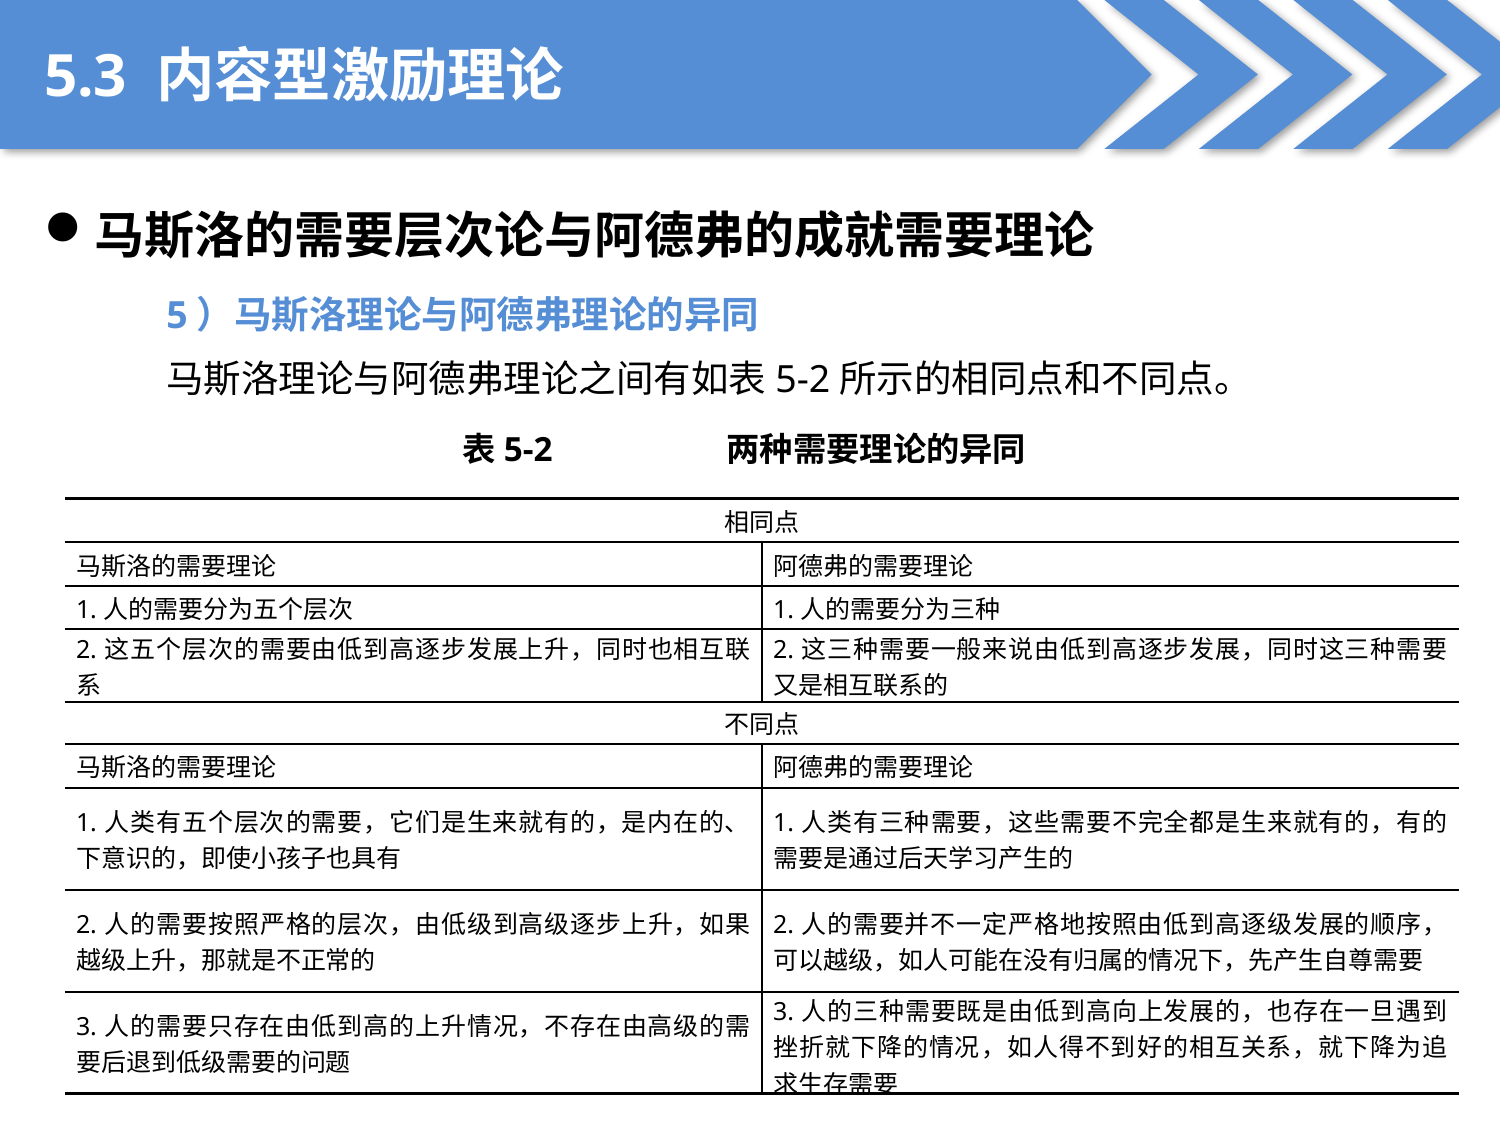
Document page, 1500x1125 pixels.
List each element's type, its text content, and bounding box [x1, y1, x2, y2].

table_cell 3.人的三种需要既是由低到高向上发展的，也存在一旦遇到挫折就下降的情况，如人得不到好的相互关系，就下降为追求生存需要 [763, 993, 1459, 1092]
table_cell 马斯洛的需要理论 [65, 745, 761, 787]
table_cell 2.人的需要并不一定严格地按照由低到高逐级发展的顺序，可以越级，如人可能在没有归属的情况下，先产生自尊需要 [763, 891, 1459, 991]
table_cell 阿德弗的需要理论 [763, 543, 1459, 585]
table_cell 1.人的需要分为三种 [763, 587, 1459, 628]
table_cell 1.人的需要分为五个层次 [65, 587, 761, 628]
table_cell 不同点 [65, 703, 1459, 743]
table_cell 2.人的需要按照严格的层次，由低级到高级逐步上升，如果越级上升，那就是不正常的 [65, 891, 761, 991]
table_cell 阿德弗的需要理论 [763, 745, 1459, 787]
table_cell 2.这三种需要一般来说由低到高逐步发展，同时这三种需要又是相互联系的 [763, 630, 1459, 701]
table_cell 1.人类有五个层次的需要，它们是生来就有的，是内在的、下意识的，即使小孩子也具有 [65, 789, 761, 889]
table_cell 3.人的需要只存在由低到高的上升情况，不存在由高级的需要后退到低级需要的问题 [65, 993, 761, 1092]
table_cell 马斯洛的需要理论 [65, 543, 761, 585]
table_cell 1.人类有三种需要，这些需要不完全都是生来就有的，有的需要是通过后天学习产生的 [763, 789, 1459, 889]
table_header 相同点 [65, 500, 1459, 541]
text_box 表5-2 两种需要理论的异同 [447, 420, 1042, 476]
text_box 5.3 内容型激励理论 [29, 30, 580, 116]
text_box 马斯洛的需要层次论与阿德弗的成就需要理论 [29, 196, 1176, 271]
text_box 5）马斯洛理论与阿德弗理论的异同 [76, 283, 1424, 344]
text_box 马斯洛理论与阿德弗理论之间有如表5-2所示的相同点和不同点。 [76, 347, 1424, 408]
table_cell 2.这五个层次的需要由低到高逐步发展上升，同时也相互联系 [65, 630, 761, 701]
